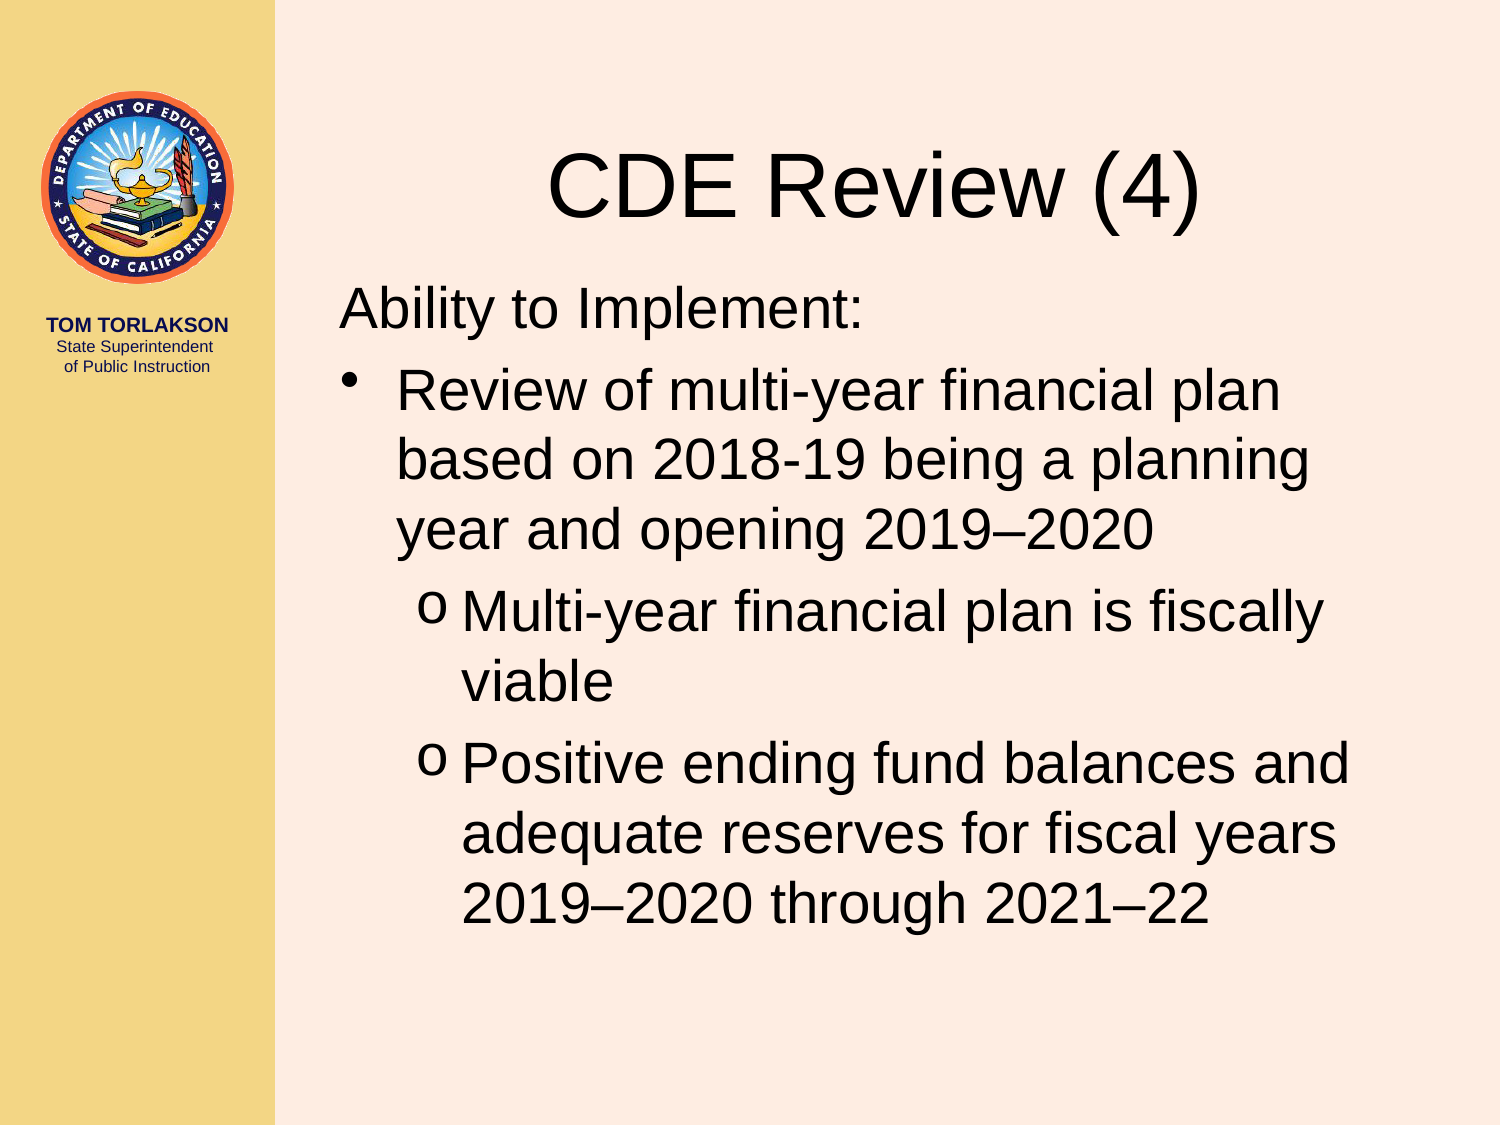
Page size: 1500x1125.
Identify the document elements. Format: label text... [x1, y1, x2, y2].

title CDE Review (4) [312, 87, 1438, 275]
picture [24, 74, 250, 300]
list Ability to Implement: Review of multi-year financial plan based on 2018-19 being a planning year and opening 2019–2020 Multi-year financial plan is fiscally viable Positive ending fund balances and adequate reserves for fiscal years 2019–2020 through 2021–22 [324, 262, 1450, 1025]
